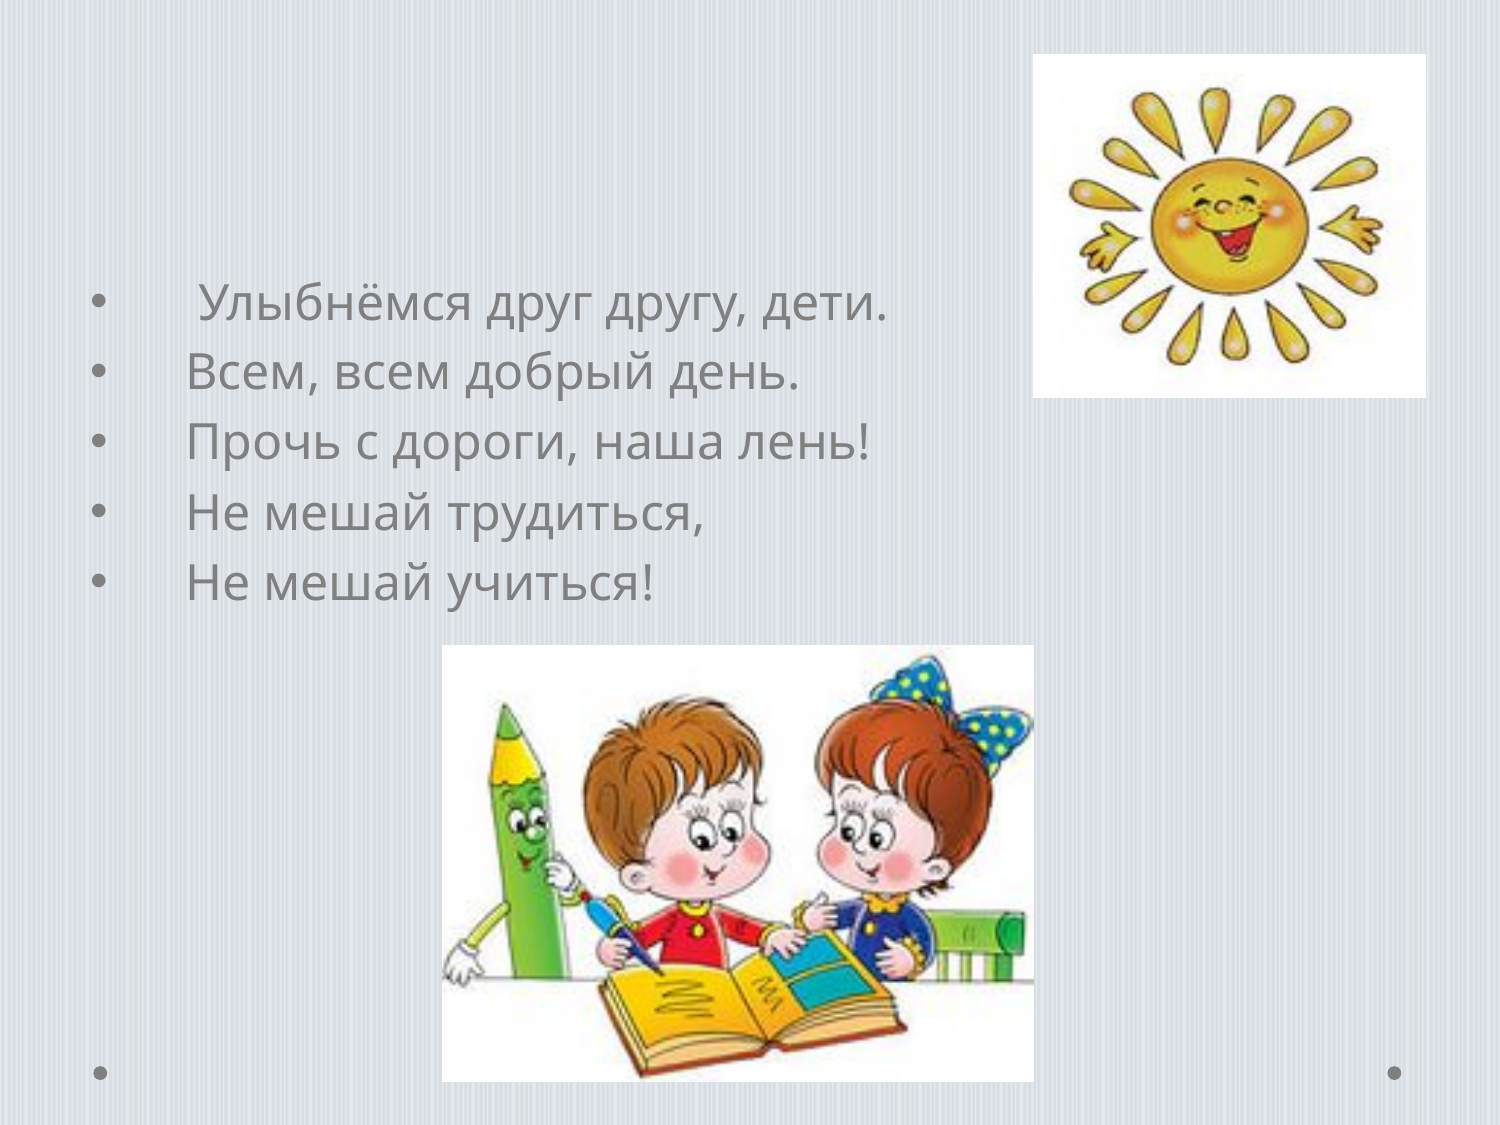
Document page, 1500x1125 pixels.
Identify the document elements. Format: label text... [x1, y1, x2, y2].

picture [1033, 54, 1426, 398]
picture [442, 644, 1034, 1082]
list Улыбнёмся друг другу, дети. Всем, всем добрый день. Прочь с дороги, наша лень! Не мешай трудиться, Не мешай учиться! [75, 262, 1425, 1071]
